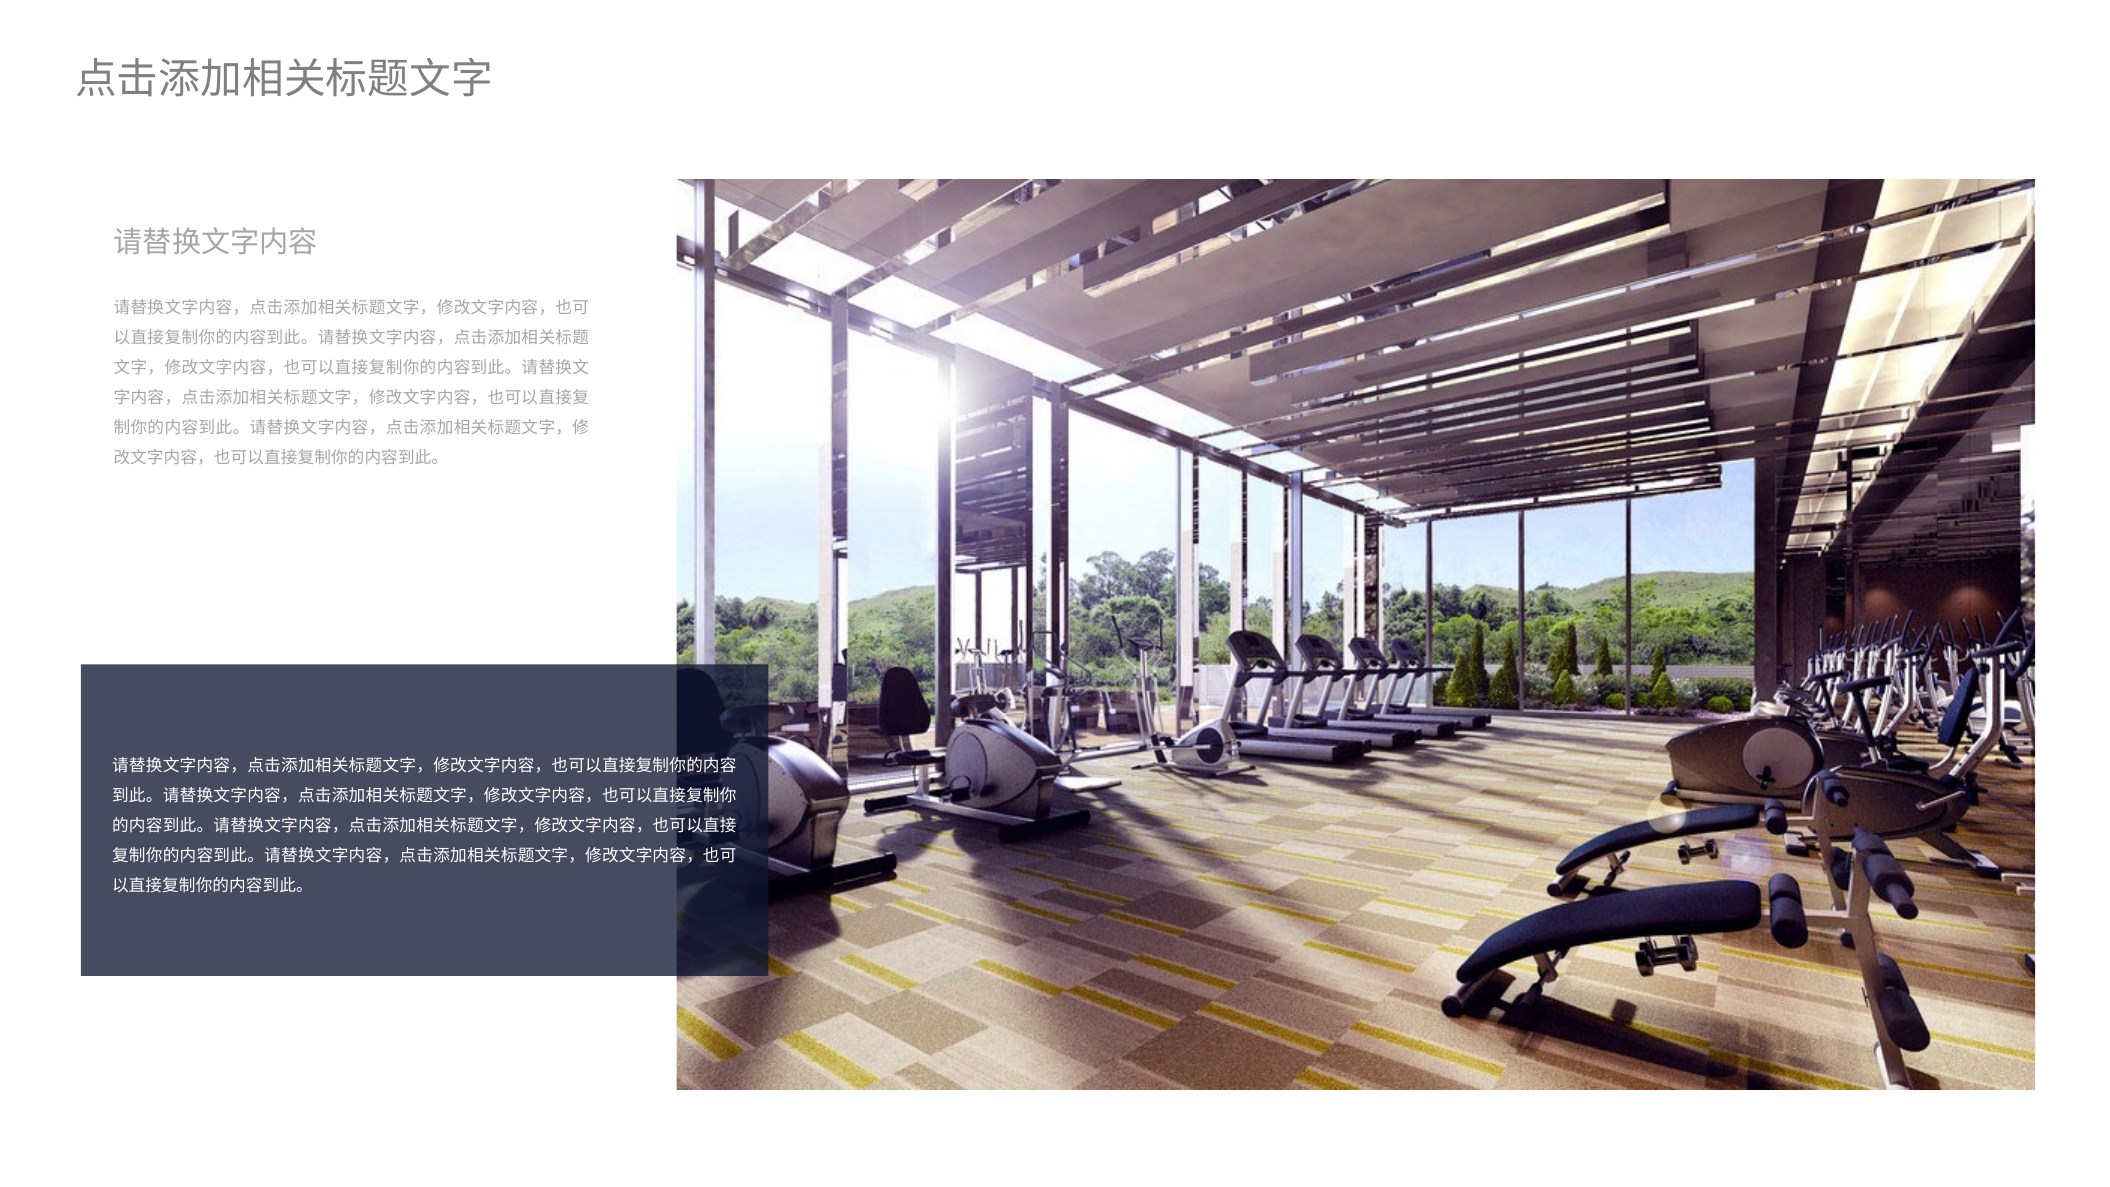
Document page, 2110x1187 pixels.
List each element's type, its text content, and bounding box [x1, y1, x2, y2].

text_box [676, 179, 2036, 1090]
text_box 请替换文字内容，点击添加相关标题文字，修改文字内容，也可以直接复制你的内容到此。请替换文字内容，点击添加相关标题文字，修改文字内容，也可以直接复制你的内容到此。请替换文字内容，点击添加相关标题文字，修改文字内容，也可以直接复制你的内容到此。请替换文字内容，点击添加相关标题文字，修改文字内容，也可以直接复制你的内容到此。 [80, 664, 769, 976]
text_box 请替换文字内容 [97, 215, 403, 274]
text_box 点击添加相关标题文字 [59, 44, 563, 107]
text_box 请替换文字内容，点击添加相关标题文字，修改文字内容，也可以直接复制你的内容到此。请替换文字内容，点击添加相关标题文字，修改文字内容，也可以直接复制你的内容到此。请替换文字内容，点击添加相关标题文字，修改文字内容，也可以直接复制你的内容到此。请替换文字内容，点击添加相关标题文字，修改文字内容，也可以直接复制你的内容到此。 [97, 279, 606, 523]
